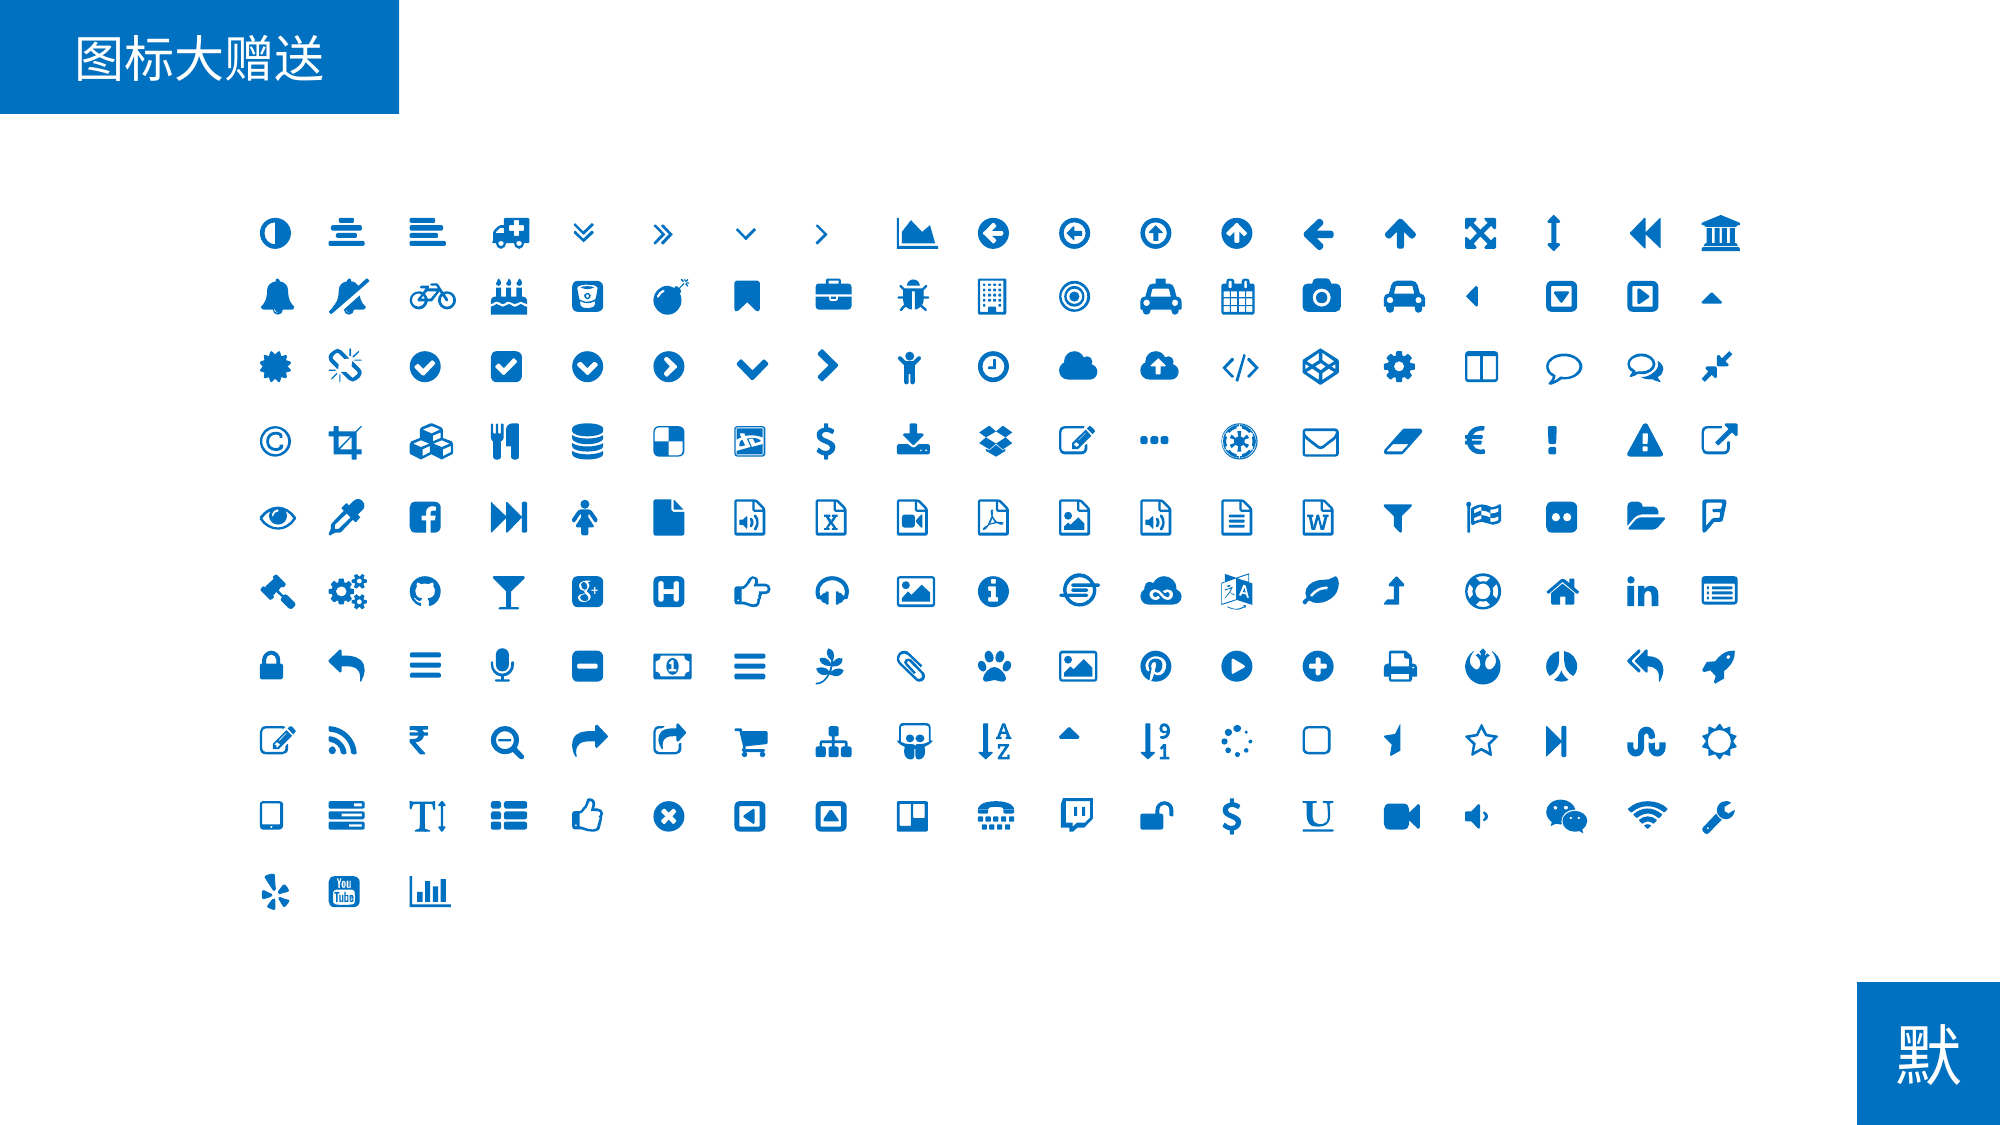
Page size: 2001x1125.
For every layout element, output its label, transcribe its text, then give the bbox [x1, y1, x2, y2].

text_box [1221, 650, 1253, 682]
text_box [516, 278, 522, 286]
text_box [734, 801, 766, 832]
text_box [490, 287, 528, 315]
text_box [409, 225, 444, 231]
text_box [1383, 428, 1423, 455]
text_box [409, 876, 451, 908]
text_box [1627, 585, 1635, 607]
text_box [734, 663, 766, 669]
text_box [977, 576, 1009, 608]
text_box [328, 240, 365, 246]
text_box [329, 278, 370, 315]
text_box [1159, 723, 1171, 740]
text_box [438, 800, 446, 832]
text_box [1547, 214, 1561, 252]
text_box [1140, 351, 1179, 380]
text_box [997, 744, 1010, 760]
text_box [1221, 278, 1255, 315]
text_box [259, 726, 289, 755]
text_box [1059, 217, 1091, 249]
text_box [572, 451, 604, 460]
text_box [1702, 650, 1735, 684]
text_box [1140, 723, 1155, 760]
text_box [1247, 357, 1259, 378]
text_box [1221, 738, 1228, 745]
text_box [1702, 499, 1727, 533]
text_box [1702, 723, 1737, 760]
text_box [259, 801, 284, 830]
text_box [1627, 501, 1666, 530]
text_box [573, 223, 594, 235]
text_box [1564, 651, 1578, 676]
text_box [653, 499, 685, 536]
text_box [815, 278, 852, 295]
text_box [1482, 811, 1489, 822]
text_box [278, 884, 289, 895]
text_box [977, 801, 1015, 814]
text_box [261, 890, 273, 900]
text_box [734, 499, 766, 536]
text_box [1701, 426, 1730, 455]
text_box [1383, 723, 1401, 756]
text_box [409, 662, 441, 668]
text_box [259, 217, 291, 249]
text_box [1303, 218, 1334, 251]
text_box [1546, 501, 1578, 533]
text_box [1234, 752, 1241, 758]
text_box [1702, 801, 1735, 834]
text_box [734, 728, 768, 758]
text_box [1302, 726, 1331, 755]
text_box [1302, 428, 1339, 457]
text_box [1465, 804, 1481, 829]
text_box [1221, 573, 1253, 605]
text_box [1383, 803, 1420, 830]
text_box [1159, 744, 1170, 760]
text_box [736, 359, 769, 380]
text_box [1221, 217, 1253, 249]
text_box [1465, 648, 1501, 685]
text_box [896, 650, 925, 682]
text_box [409, 217, 436, 223]
text_box [1546, 353, 1583, 385]
text_box [266, 898, 276, 910]
text_box [977, 816, 984, 822]
text_box [328, 649, 365, 682]
text_box [278, 896, 290, 908]
text_box [503, 811, 528, 820]
text_box [1546, 280, 1578, 312]
text_box [1546, 799, 1588, 834]
text_box [1627, 576, 1635, 584]
text_box [1701, 576, 1738, 605]
text_box [815, 648, 844, 685]
text_box [409, 423, 454, 460]
text_box [1302, 278, 1341, 312]
text_box [572, 423, 604, 445]
text_box [734, 426, 766, 457]
text_box [1060, 798, 1093, 832]
text_box [1546, 651, 1560, 676]
text_box [1465, 351, 1499, 383]
text_box [1140, 278, 1182, 315]
text_box [1059, 499, 1091, 536]
text_box [572, 576, 604, 608]
text_box [328, 348, 350, 371]
text_box [259, 351, 291, 383]
text_box [897, 723, 933, 760]
text_box [1383, 650, 1418, 682]
text_box [734, 653, 766, 659]
text_box [896, 499, 928, 536]
text_box [995, 650, 1005, 663]
text_box [816, 423, 836, 460]
text_box [1466, 285, 1478, 307]
text_box [490, 811, 502, 820]
text_box [815, 296, 852, 310]
text_box [977, 499, 1009, 536]
text_box [409, 576, 441, 607]
text_box [734, 576, 771, 608]
text_box [1140, 217, 1172, 249]
text_box [572, 650, 604, 682]
text_box [1384, 218, 1416, 249]
text_box [1627, 280, 1659, 312]
text_box [490, 423, 504, 460]
text_box [1701, 292, 1722, 304]
text_box [979, 425, 1013, 457]
text_box [653, 224, 673, 245]
text_box [1383, 504, 1412, 533]
text_box [1546, 725, 1567, 758]
text_box [1221, 499, 1253, 536]
text_box [653, 351, 685, 383]
text_box [653, 576, 685, 608]
text_box [653, 426, 685, 457]
text_box [328, 876, 360, 908]
text_box [815, 499, 847, 536]
text_box [1059, 280, 1091, 312]
text_box [653, 723, 686, 755]
text_box [1547, 426, 1557, 445]
text_box [259, 650, 284, 680]
text_box [328, 811, 365, 820]
text_box [328, 726, 357, 755]
text_box [1233, 724, 1242, 733]
text_box [490, 726, 525, 760]
text_box [815, 801, 847, 832]
text_box [815, 726, 852, 758]
text_box [1140, 436, 1148, 445]
text_box [1140, 801, 1174, 830]
text_box [736, 228, 756, 240]
text_box [572, 724, 609, 758]
text_box [1222, 357, 1234, 378]
text_box [1638, 585, 1659, 607]
text_box [409, 672, 441, 678]
text_box 默 [1857, 982, 2000, 1125]
text_box [409, 351, 441, 383]
text_box [896, 576, 936, 608]
text_box [503, 801, 528, 809]
text_box [898, 351, 921, 385]
text_box [896, 423, 930, 455]
text_box [896, 217, 939, 249]
text_box [328, 574, 367, 610]
text_box [349, 348, 359, 358]
text_box [272, 726, 296, 750]
text_box [815, 224, 828, 245]
text_box [1466, 501, 1502, 533]
text_box [978, 723, 993, 760]
text_box [1059, 727, 1080, 739]
text_box [1627, 801, 1668, 829]
text_box [906, 279, 920, 286]
text_box [328, 821, 365, 830]
text_box [490, 821, 502, 830]
text_box [1221, 423, 1258, 460]
text_box [490, 801, 502, 809]
text_box [1627, 423, 1663, 457]
text_box [1235, 354, 1246, 382]
text_box [1627, 649, 1664, 682]
text_box [1465, 217, 1497, 249]
text_box [1140, 499, 1172, 536]
text_box [1465, 723, 1499, 756]
text_box [1059, 425, 1096, 455]
text_box [572, 351, 604, 383]
text_box [339, 359, 362, 383]
text_box [1465, 573, 1502, 610]
text_box [1302, 650, 1334, 682]
text_box [1059, 650, 1098, 682]
text_box [996, 723, 1012, 740]
text_box [409, 652, 441, 658]
text_box [506, 278, 512, 286]
text_box [1150, 436, 1159, 445]
text_box [1140, 576, 1182, 605]
text_box [572, 499, 598, 536]
text_box [977, 278, 1007, 315]
text_box [1554, 670, 1569, 682]
text_box [260, 574, 296, 609]
text_box [1224, 728, 1233, 737]
text_box [977, 351, 1009, 383]
text_box [506, 423, 519, 460]
text_box [572, 280, 604, 312]
text_box [734, 280, 760, 312]
text_box [409, 232, 438, 238]
text_box [409, 726, 428, 755]
text_box [259, 506, 297, 530]
text_box [1546, 578, 1579, 605]
text_box [653, 801, 685, 832]
text_box [984, 650, 994, 663]
text_box [1227, 604, 1247, 610]
text_box [815, 576, 849, 605]
text_box [1701, 214, 1740, 252]
text_box [1302, 801, 1334, 827]
text_box [264, 873, 276, 891]
text_box [260, 278, 295, 315]
text_box [1160, 436, 1169, 445]
text_box [409, 501, 441, 533]
text_box [896, 801, 928, 832]
text_box [734, 673, 766, 680]
text_box [330, 225, 362, 231]
text_box [491, 217, 530, 249]
text_box [328, 499, 365, 536]
text_box [572, 443, 604, 452]
text_box [1648, 742, 1666, 757]
text_box [1627, 353, 1664, 383]
text_box [409, 283, 457, 310]
text_box [492, 576, 525, 610]
text_box [1629, 217, 1661, 249]
text_box [1302, 348, 1339, 385]
text_box [1715, 423, 1738, 446]
text_box [1225, 747, 1232, 754]
text_box [977, 660, 1012, 682]
text_box [490, 351, 522, 383]
text_box [817, 349, 838, 382]
text_box [897, 285, 930, 312]
text_box [1222, 798, 1242, 835]
text_box [338, 217, 354, 223]
text_box [653, 278, 690, 315]
text_box [1383, 280, 1426, 313]
text_box [1383, 576, 1405, 605]
text_box [490, 501, 528, 533]
text_box [1302, 499, 1334, 536]
text_box [1140, 650, 1172, 682]
text_box [1059, 351, 1098, 380]
text_box [409, 801, 436, 832]
text_box [496, 278, 502, 286]
text_box [409, 240, 446, 246]
text_box [977, 217, 1009, 249]
text_box [490, 648, 515, 682]
text_box [573, 230, 594, 243]
text_box [1701, 351, 1733, 382]
text_box [1627, 726, 1655, 757]
text_box [503, 821, 528, 830]
text_box [328, 801, 365, 809]
text_box [1465, 426, 1486, 455]
text_box 图标大赠送 [0, 0, 400, 114]
text_box [259, 426, 291, 457]
text_box [1059, 573, 1101, 607]
text_box [328, 426, 362, 460]
text_box [1302, 576, 1339, 605]
text_box [572, 798, 604, 832]
text_box [1548, 446, 1557, 455]
text_box [1383, 351, 1415, 383]
text_box [335, 232, 357, 238]
text_box [653, 653, 692, 680]
